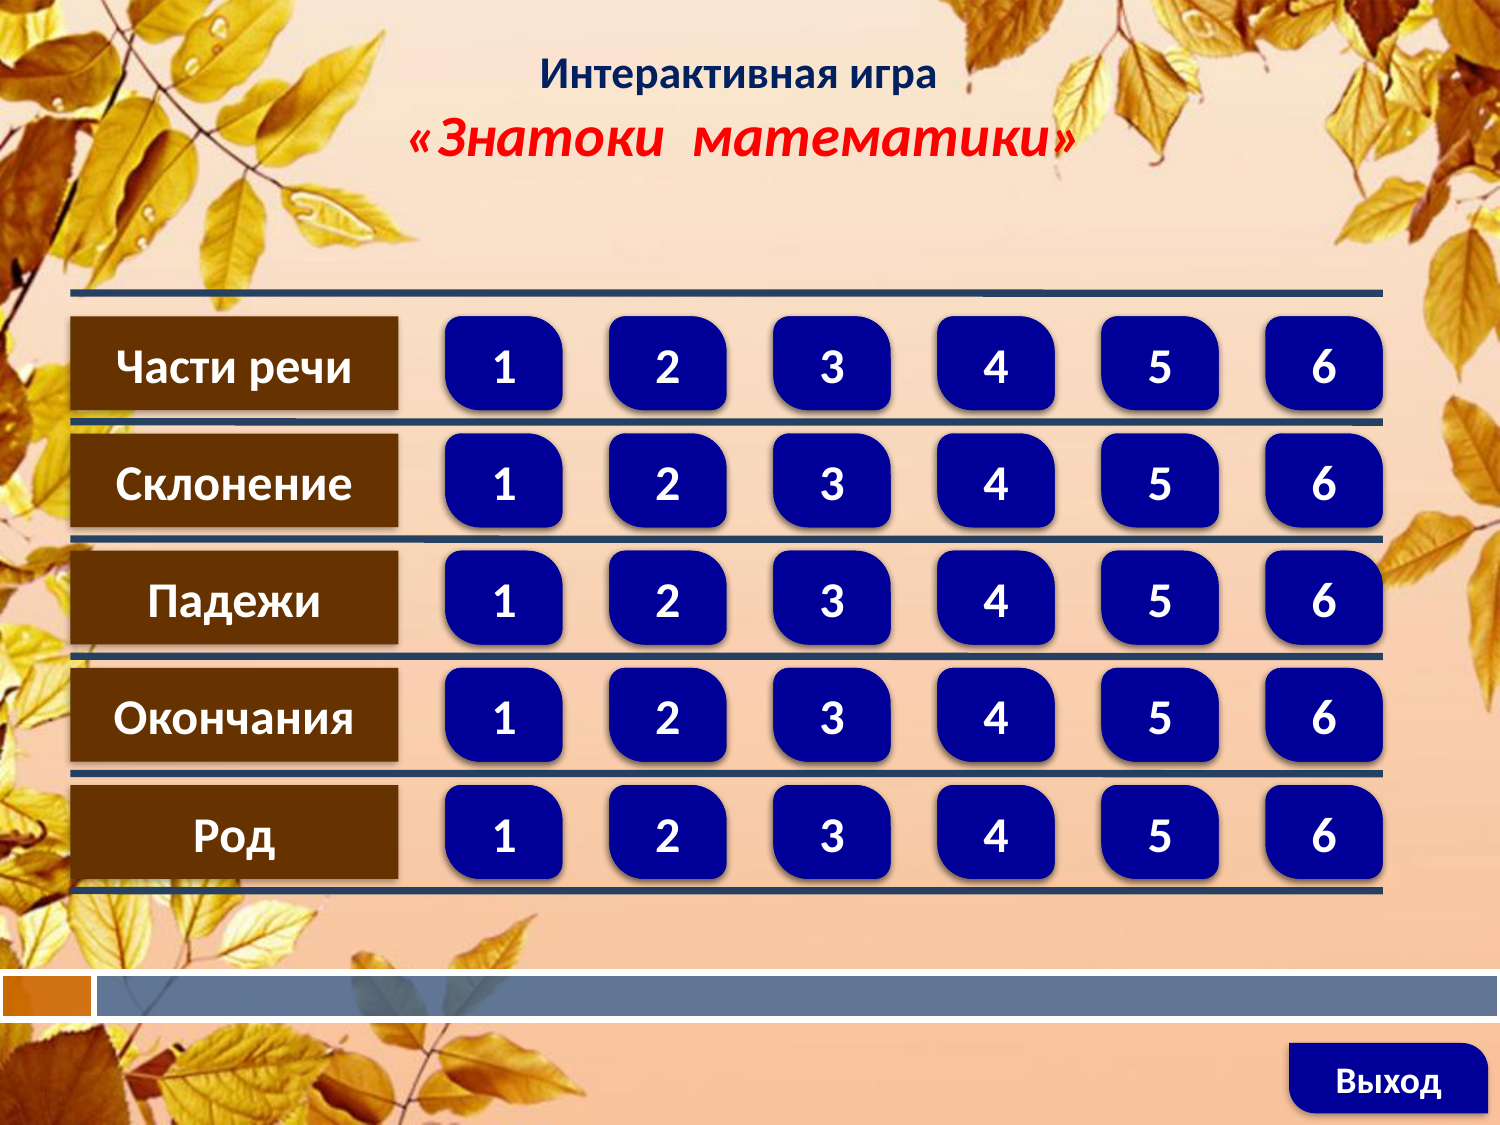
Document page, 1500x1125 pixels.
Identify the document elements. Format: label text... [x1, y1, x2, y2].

text_box 5 [1101, 433, 1219, 528]
text_box 6 [1265, 550, 1383, 645]
text_box 5 [1101, 785, 1219, 879]
text_box [0, 970, 92, 1022]
text_box Склонение [70, 433, 399, 528]
text_box 4 [937, 785, 1055, 879]
text_box 2 [609, 667, 727, 762]
text_box 5 [1101, 667, 1219, 762]
text_box 2 [609, 550, 727, 645]
text_box 1 [445, 433, 563, 528]
text_box 4 [937, 550, 1055, 645]
title Интерактивная игра «Знатоки математики» [52, 34, 1436, 176]
text_box [92, 970, 1500, 1022]
text_box 1 [445, 316, 563, 411]
text_box 3 [773, 433, 891, 528]
text_box 4 [937, 316, 1055, 411]
text_box 2 [609, 433, 727, 528]
text_box Род [70, 785, 399, 879]
text_box 1 [445, 785, 563, 879]
picture [0, 1022, 1500, 1125]
text_box 1 [445, 667, 563, 762]
text_box 3 [773, 550, 891, 645]
text_box 5 [1101, 550, 1219, 645]
text_box 3 [773, 316, 891, 411]
text_box Окончания [70, 667, 399, 762]
text_box 6 [1265, 316, 1383, 411]
text_box Падежи [70, 550, 399, 645]
text_box Части речи [70, 316, 399, 411]
text_box 6 [1265, 433, 1383, 528]
picture [0, 0, 1500, 970]
text_box 3 [773, 785, 891, 879]
text_box 5 [1101, 316, 1219, 411]
text_box 3 [773, 667, 891, 762]
text_box 6 [1265, 667, 1383, 762]
text_box 6 [1265, 785, 1383, 879]
text_box Выход [1289, 1042, 1489, 1114]
text_box 1 [445, 550, 563, 645]
text_box 2 [609, 785, 727, 879]
text_box 4 [937, 433, 1055, 528]
text_box 4 [937, 667, 1055, 762]
text_box 2 [609, 316, 727, 411]
